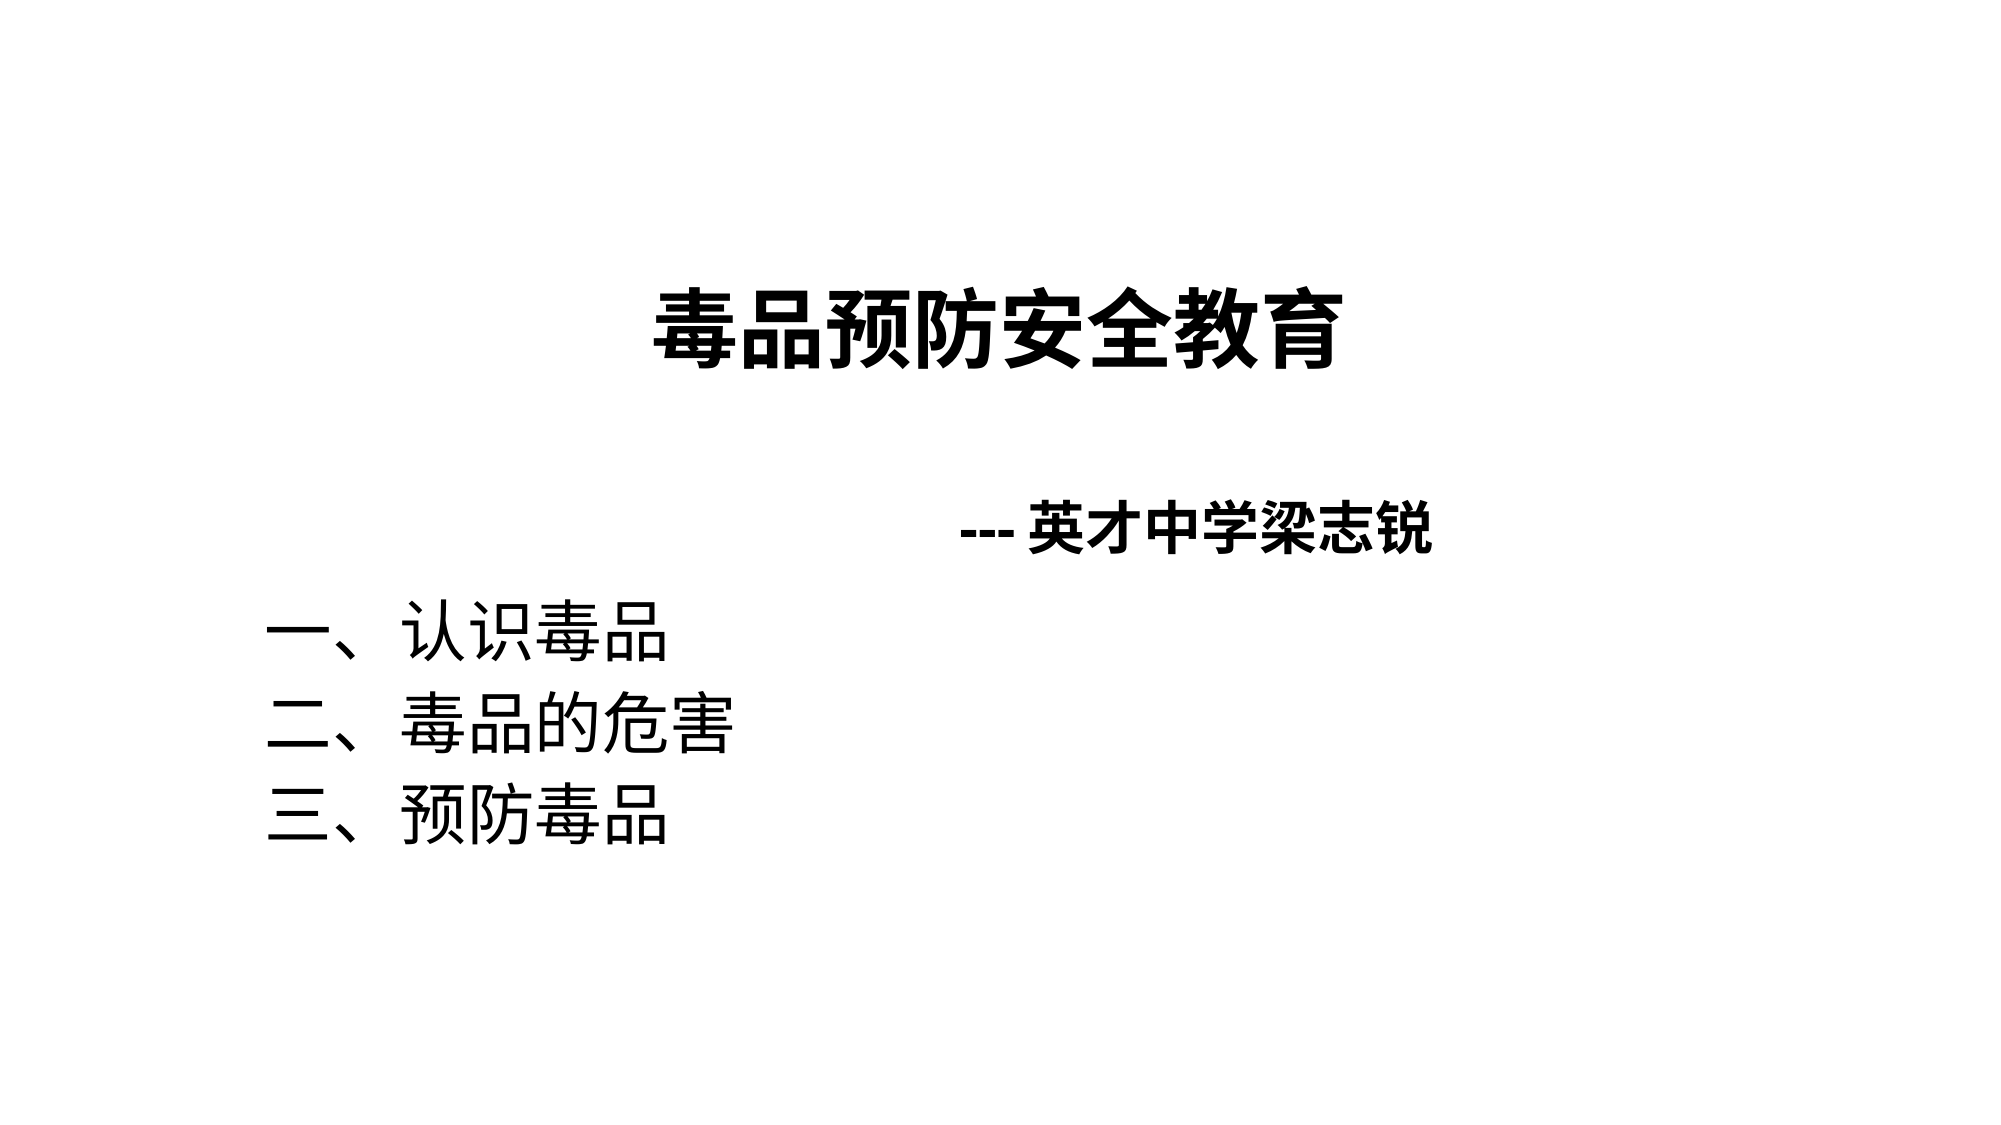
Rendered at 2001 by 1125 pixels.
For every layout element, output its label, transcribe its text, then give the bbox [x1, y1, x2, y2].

title 毒品预防安全教育 ---英才中学梁志锐 [249, 184, 1750, 576]
subtitle 一、认识毒品 二、毒品的危害 三、预防毒品 [249, 590, 1750, 863]
